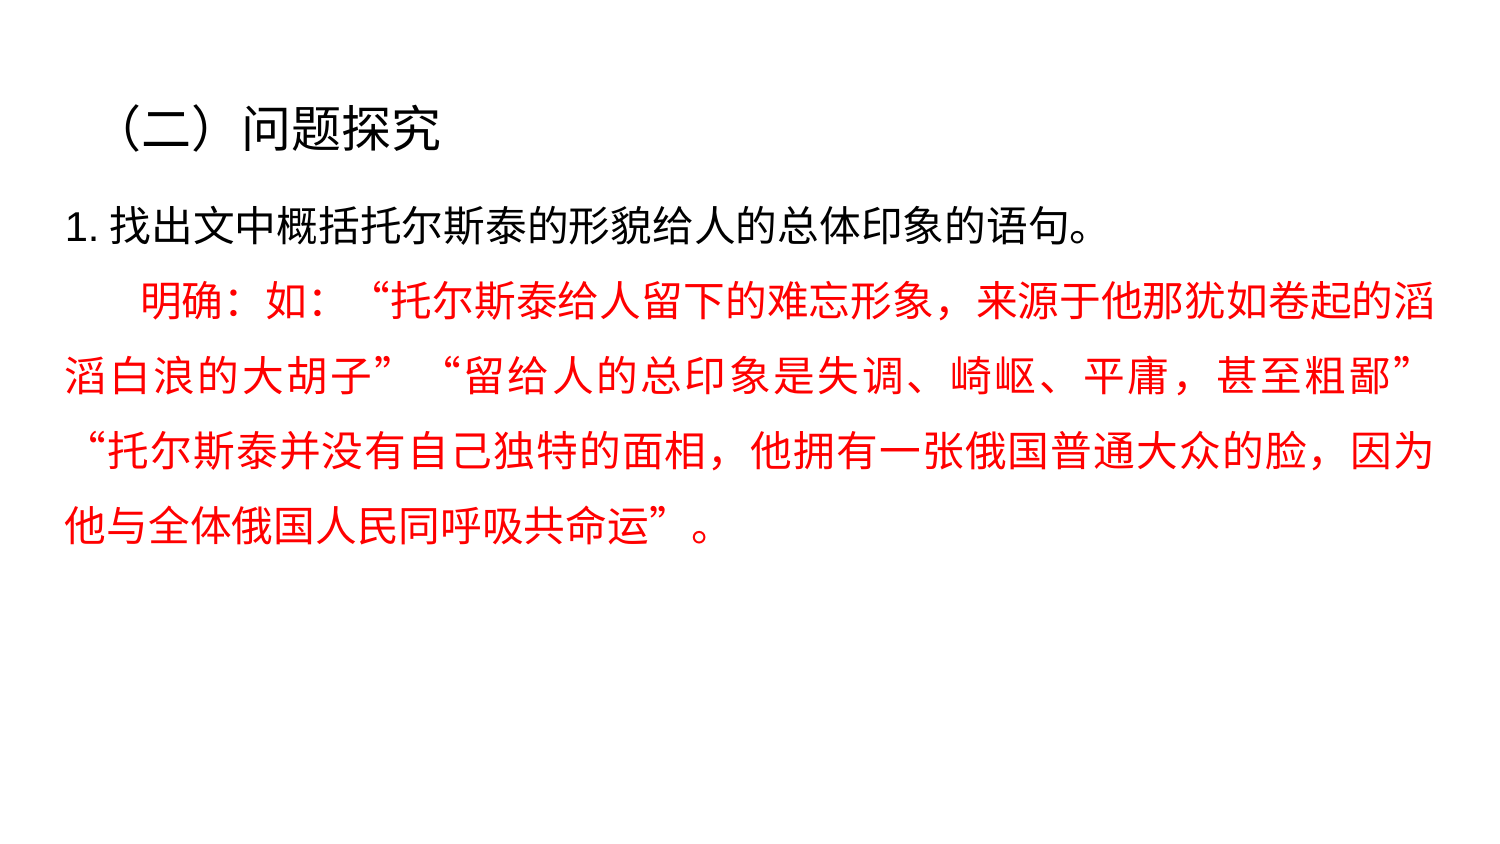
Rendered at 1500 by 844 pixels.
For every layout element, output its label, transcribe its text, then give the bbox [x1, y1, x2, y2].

text_box 1.找出文中概括托尔斯泰的形貌给人的总体印象的语句。 明确：如：“托尔斯泰给人留下的难忘形象，来源于他那犹如卷起的滔滔白浪的大胡子”“留给人的总印象是失调、崎岖、平庸，甚至粗鄙”“托尔斯泰并没有自己独特的面相，他拥有一张俄国普通大众的脸，因为他与全体俄国人民同呼吸共命运”。 [50, 167, 1450, 557]
text_box （二）问题探究 [76, 72, 457, 165]
